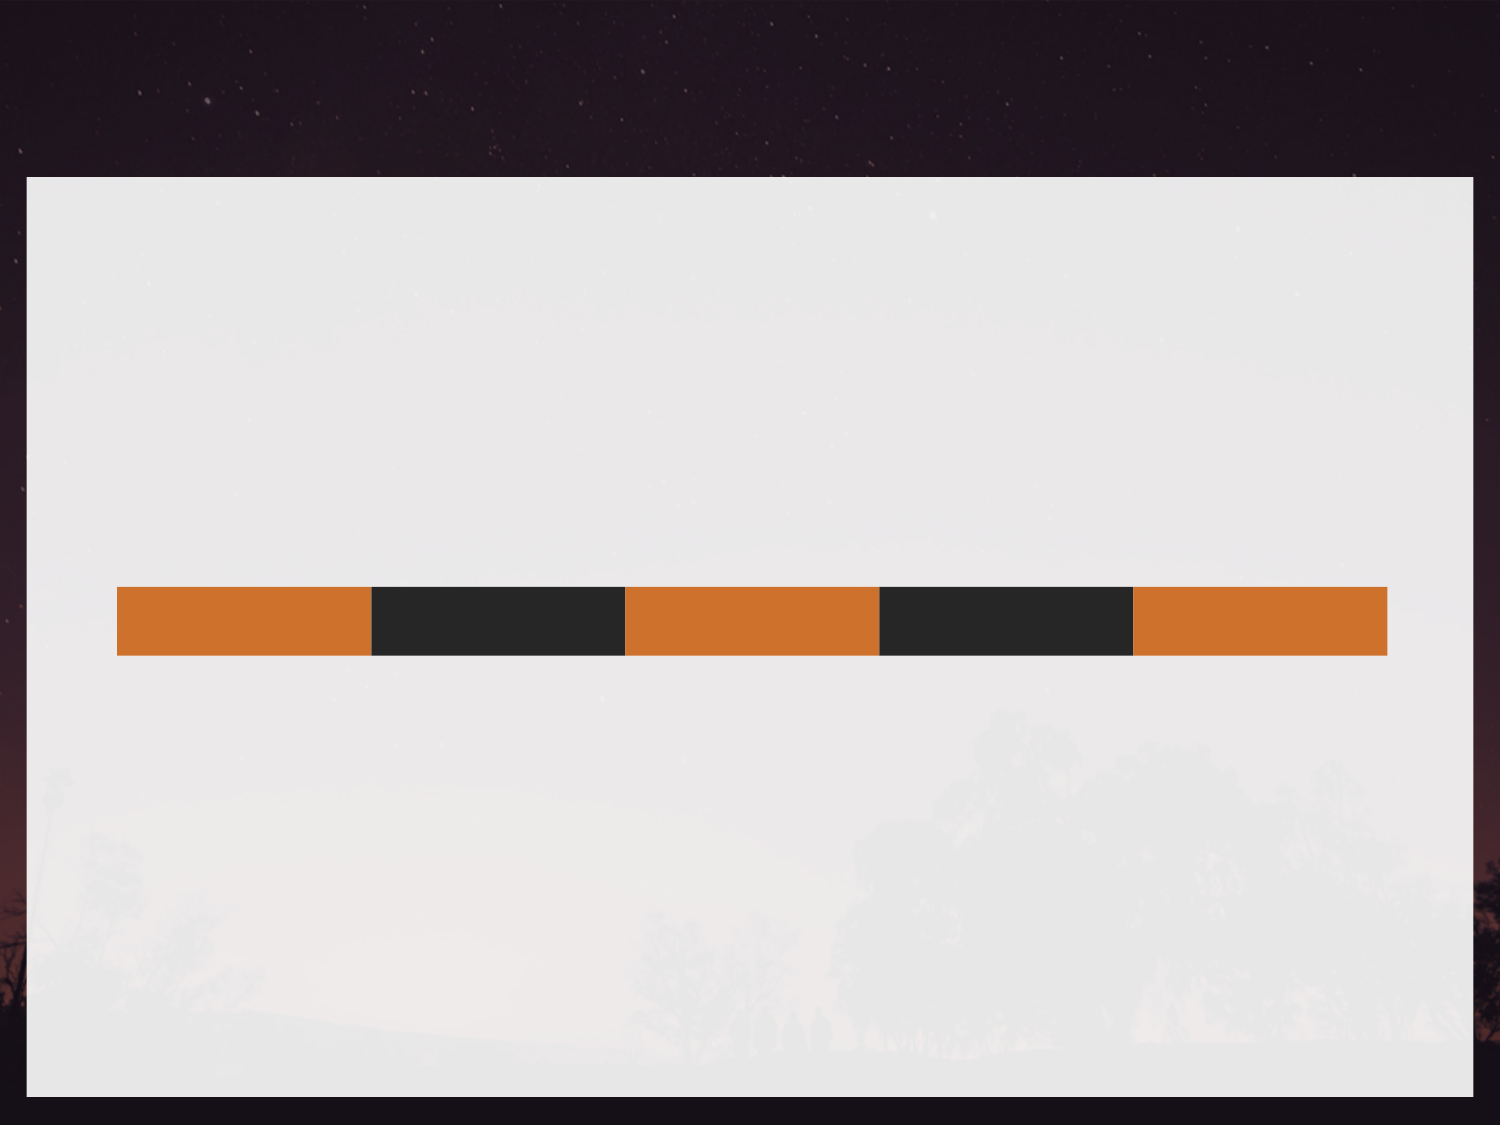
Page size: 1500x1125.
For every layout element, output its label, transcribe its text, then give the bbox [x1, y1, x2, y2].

text_box [624, 586, 878, 657]
list 데이터 전처리 [26, 52, 1459, 159]
text_box [116, 586, 370, 657]
picture [0, 0, 1500, 1125]
text_box [1132, 586, 1388, 657]
text_box [370, 586, 624, 657]
text_box [878, 586, 1132, 657]
